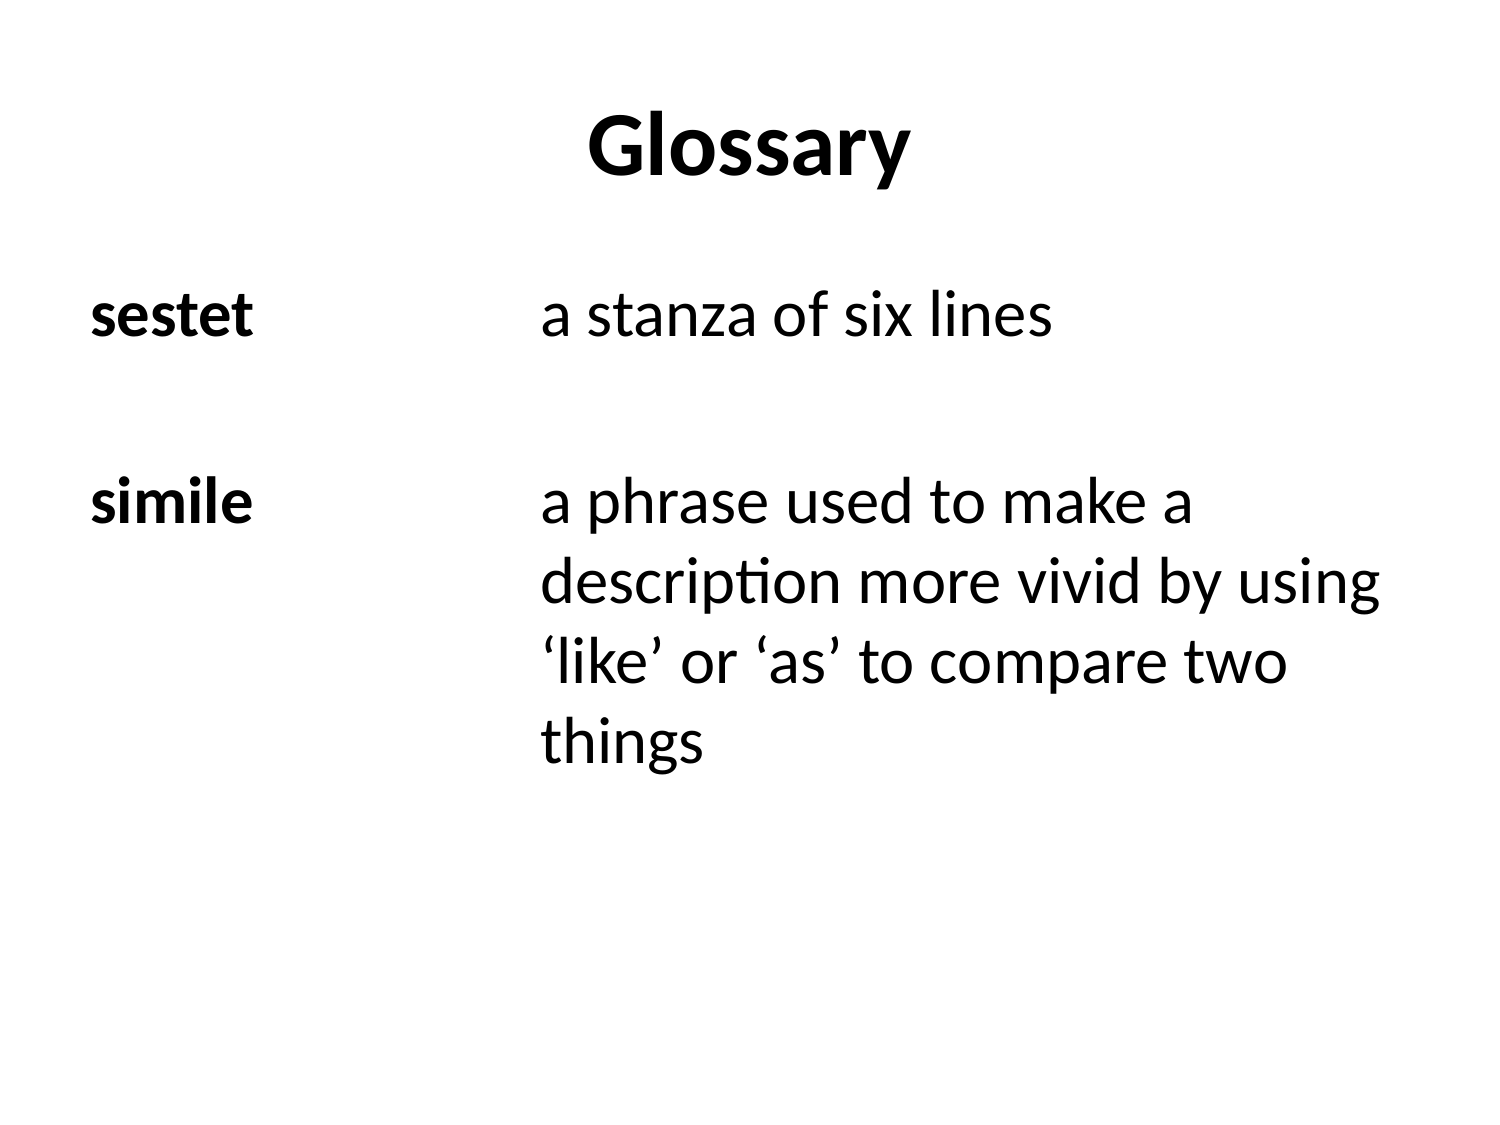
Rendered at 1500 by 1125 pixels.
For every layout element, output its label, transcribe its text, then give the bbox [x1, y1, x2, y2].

list sestet a stanza of six lines simile a phrase used to make a description more vivid by using ‘like’ or ‘as’ to compare two things [75, 262, 1425, 1005]
title Glossary [75, 45, 1425, 233]
